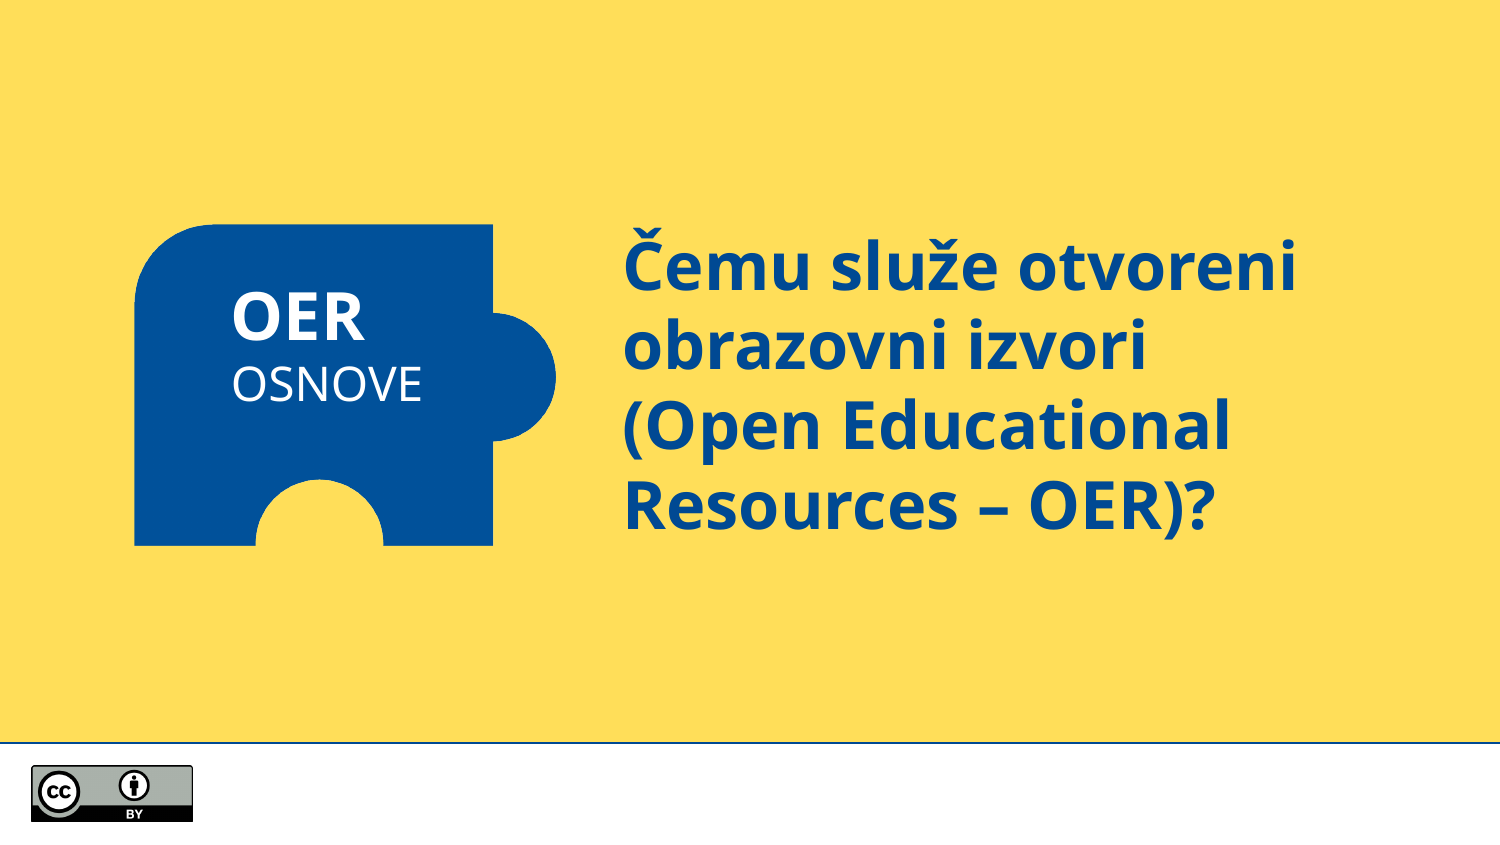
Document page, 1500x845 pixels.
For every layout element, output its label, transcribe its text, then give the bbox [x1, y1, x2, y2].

picture [31, 765, 193, 823]
text_box [0, 750, 1500, 845]
text_box Čemu služe otvoreni obrazovni izvori (Open Educational Resources – OER)? [607, 208, 1356, 559]
picture [133, 224, 556, 546]
text_box OER OSNOVE [560, 258, 862, 427]
